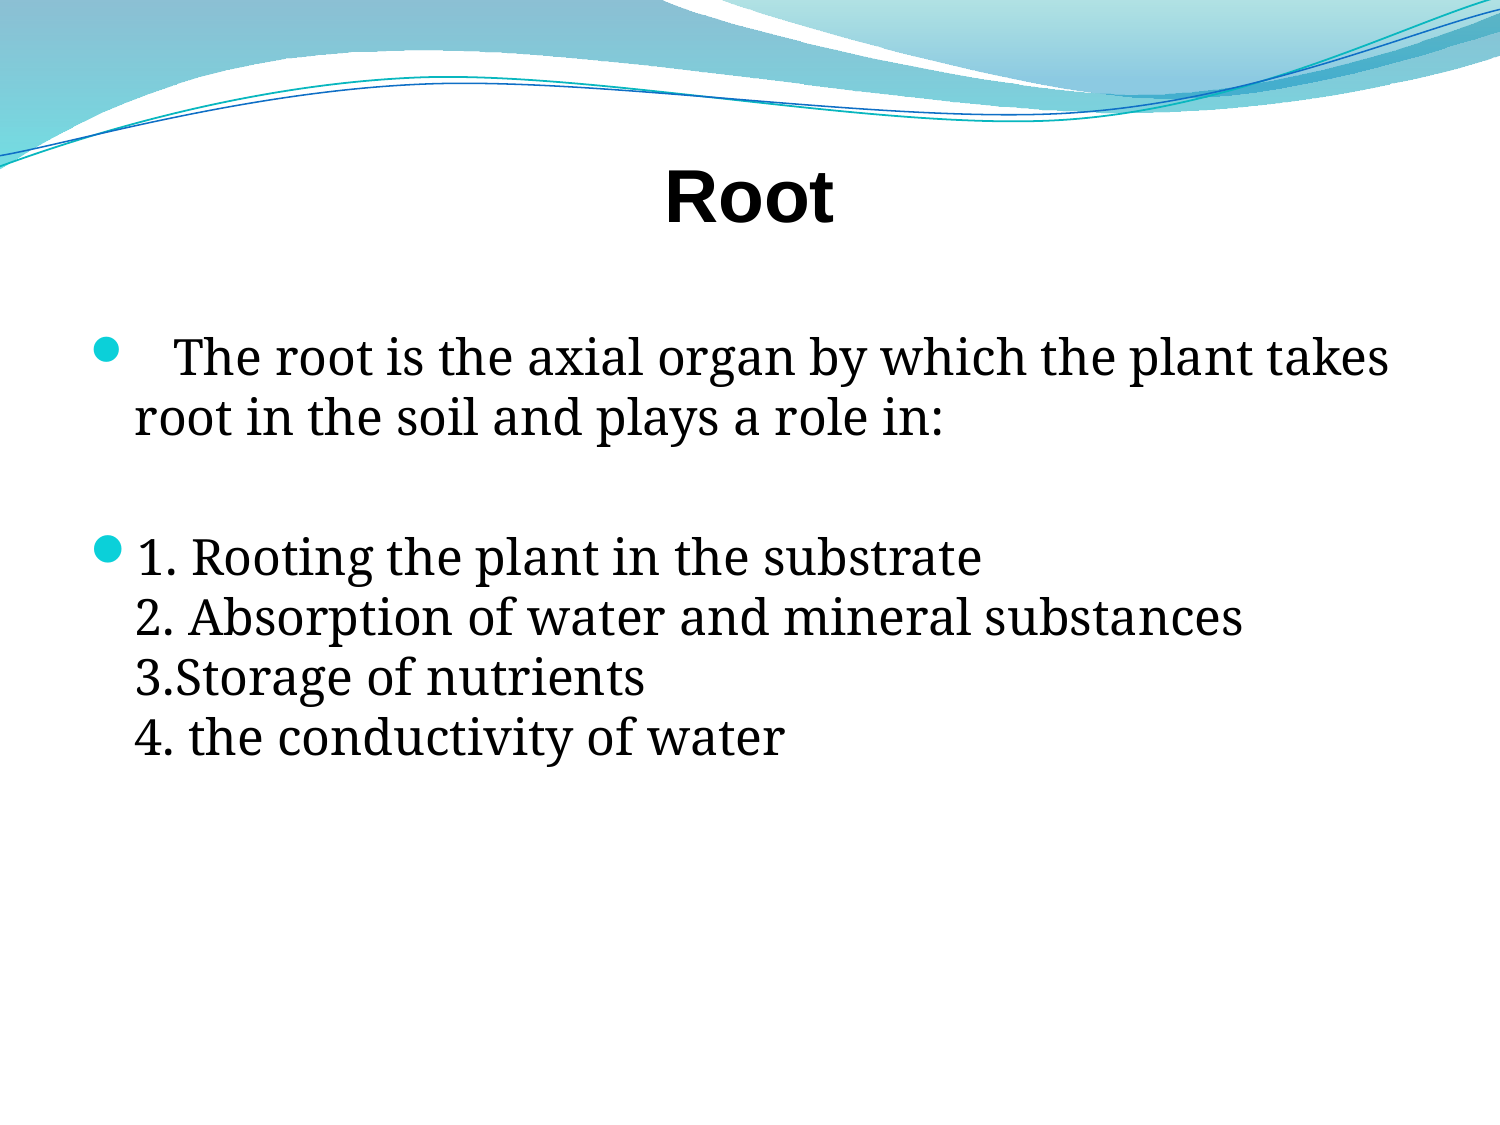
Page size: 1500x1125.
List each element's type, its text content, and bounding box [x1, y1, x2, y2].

list The root is the axial organ by which the plant takes root in the soil and plays a role in: 1. Rooting the plant in the substrate 2. Absorption of water and mineral substances 3.Storage of nutrients 4. the conductivity of water [75, 317, 1425, 1038]
title Root [0, 50, 1300, 238]
